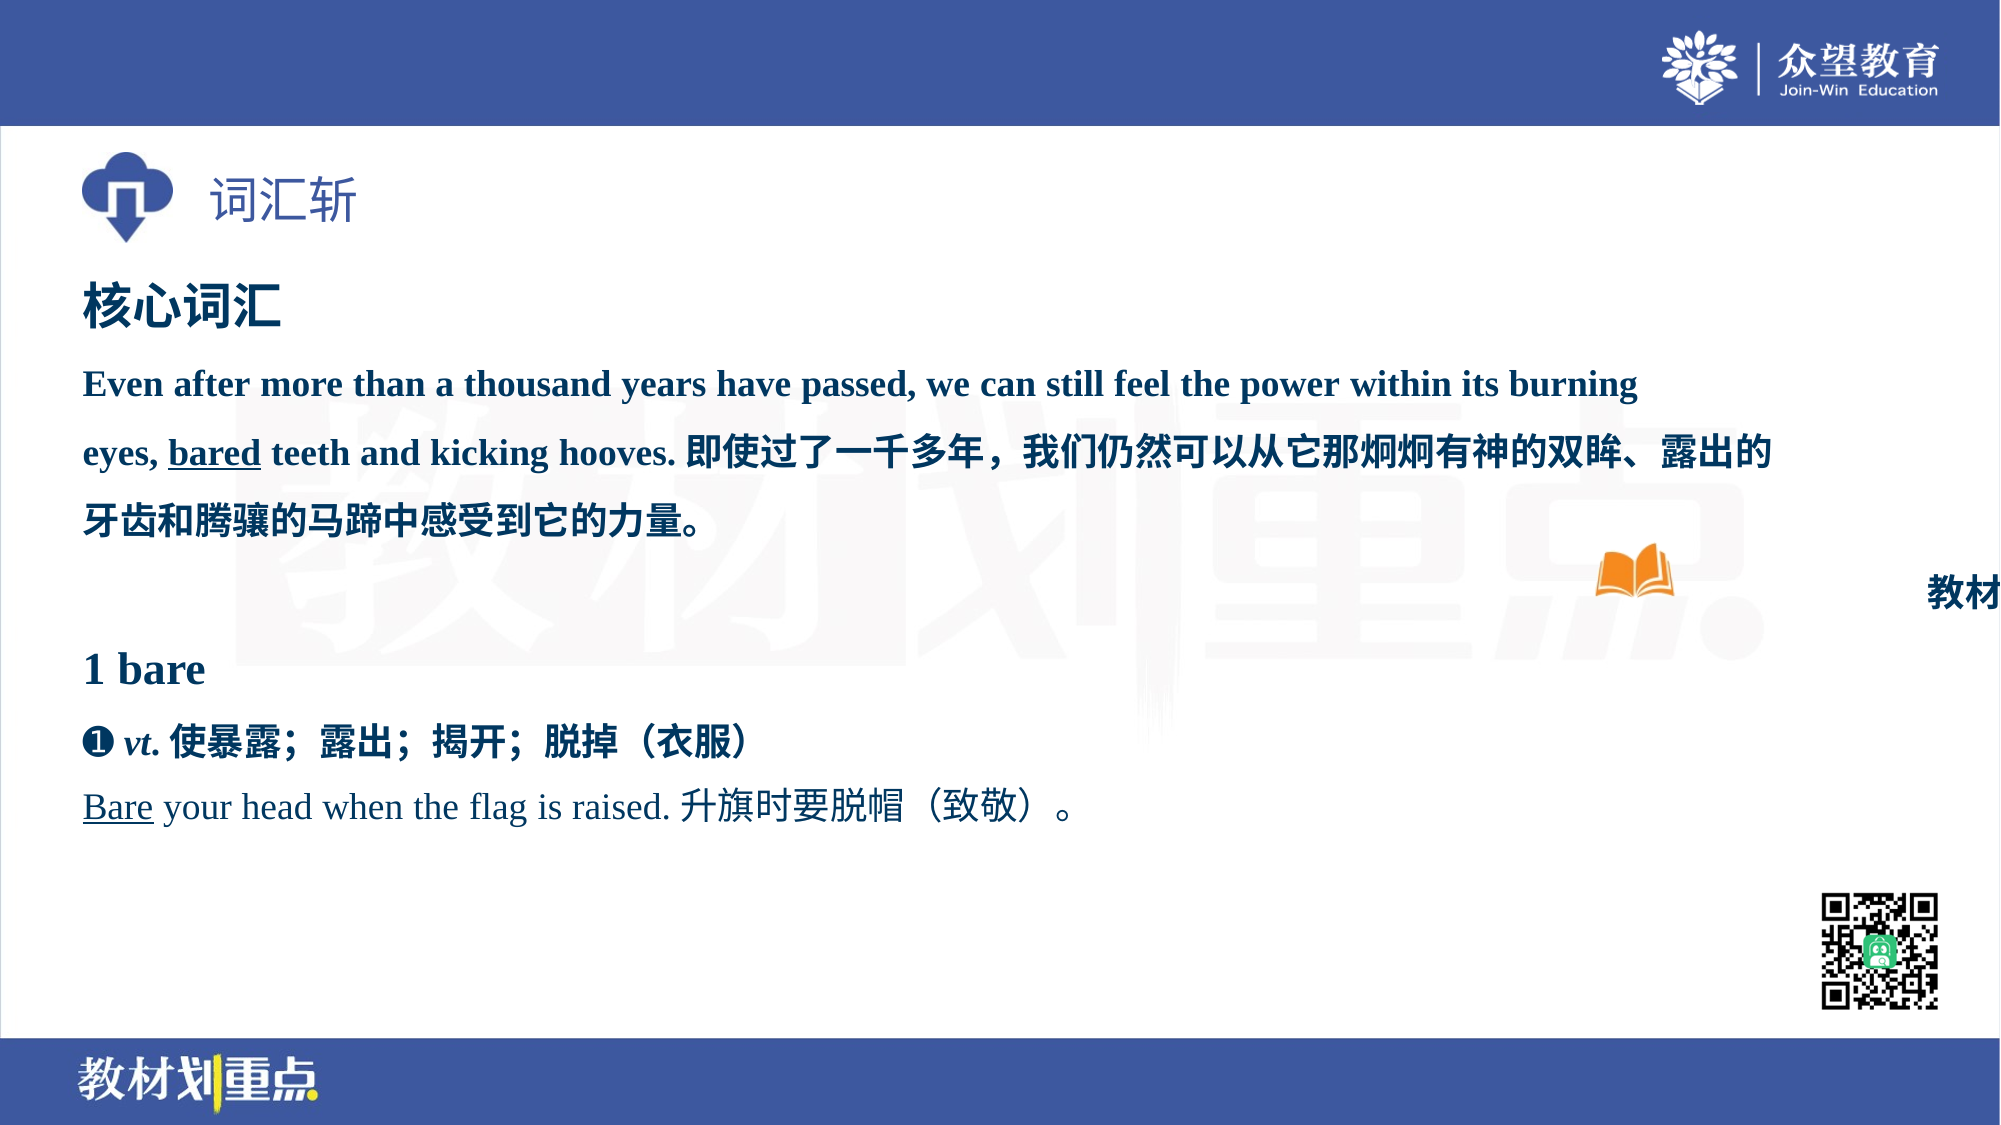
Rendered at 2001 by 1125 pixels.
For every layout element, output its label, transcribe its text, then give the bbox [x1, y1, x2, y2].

text_box ➊ vt.使暴露；露出；揭开；脱掉（衣服） Bare your head when the flag is raised.升旗时要脱帽（致敬）。 [82, 694, 1817, 821]
picture [0, 0, 2000, 1125]
text_box Even after more than a thousand years have passed, we can still feel the power within its burning eyes, bared teeth and kicking hooves.即使过了一千多年，我们仍然可以从它那炯炯有神的双眸、露出的 牙齿和腾骧的马蹄中感受到它的力量。 教材P58 [82, 335, 1817, 607]
text_box 核心词汇 [82, 247, 1817, 335]
text_box 1 bare [82, 612, 1817, 694]
